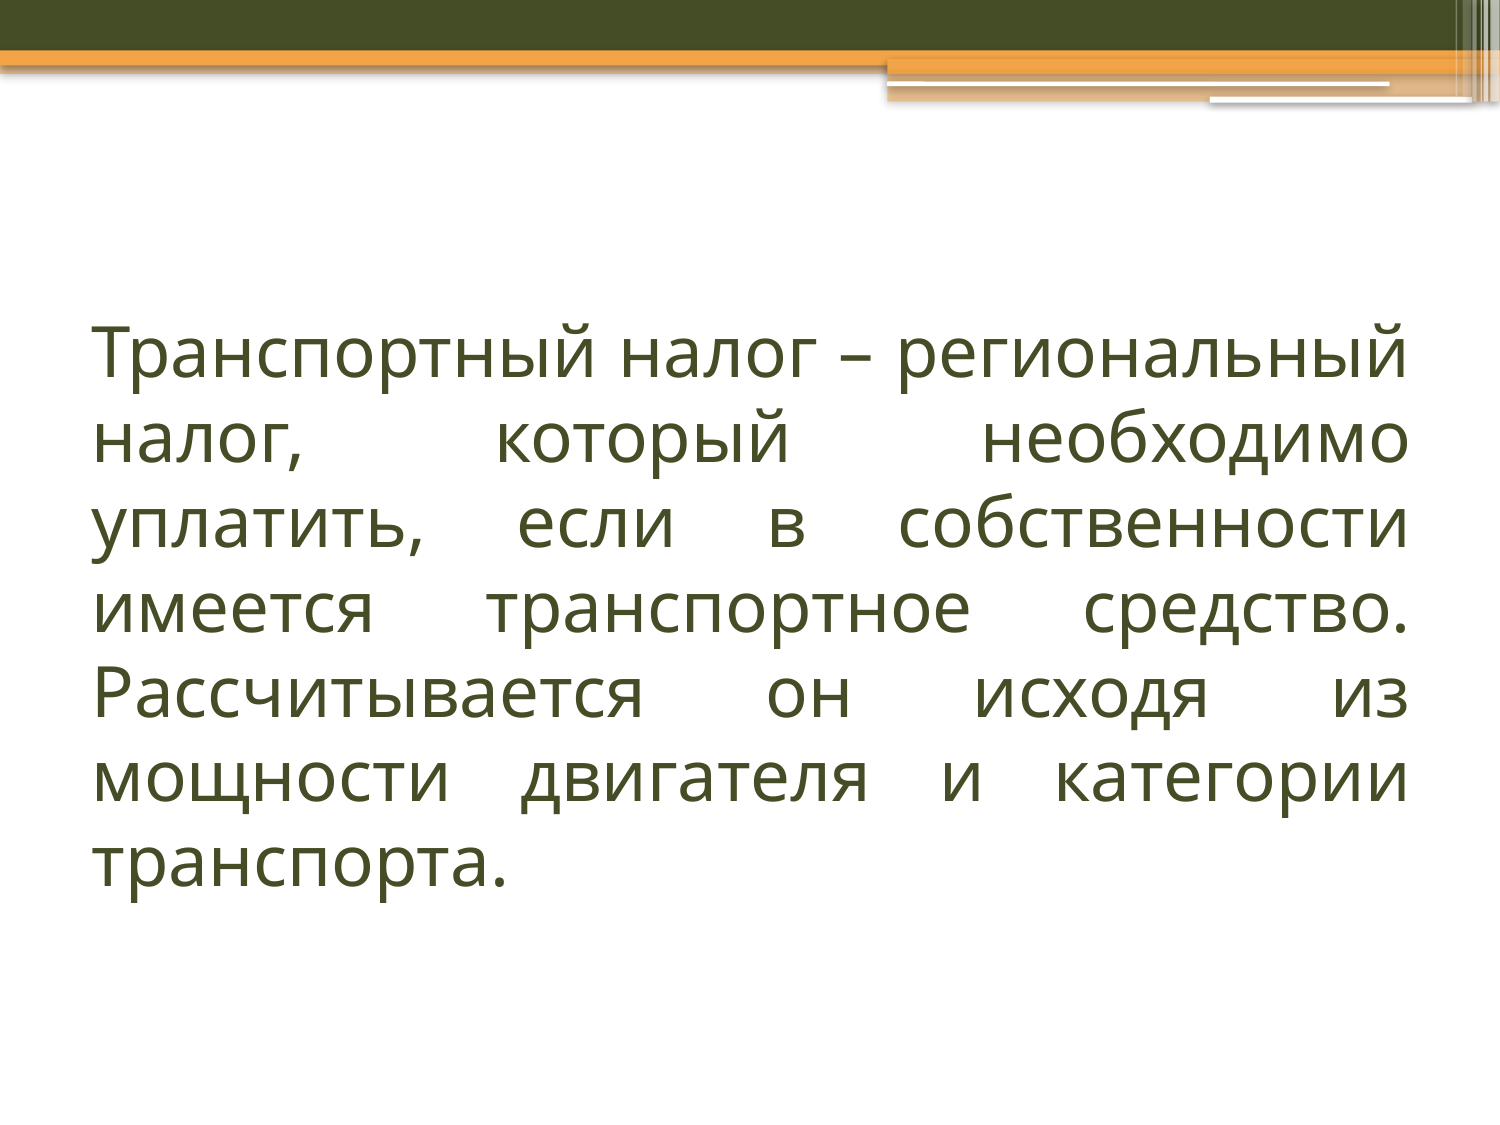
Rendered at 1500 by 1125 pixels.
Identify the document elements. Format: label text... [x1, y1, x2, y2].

title Транспортный налог – региональный налог, который необходимо уплатить, если в собственности имеется транспортное средство. Рассчитывается он исходя из мощности двигателя и категории транспорта. [76, 255, 1427, 953]
